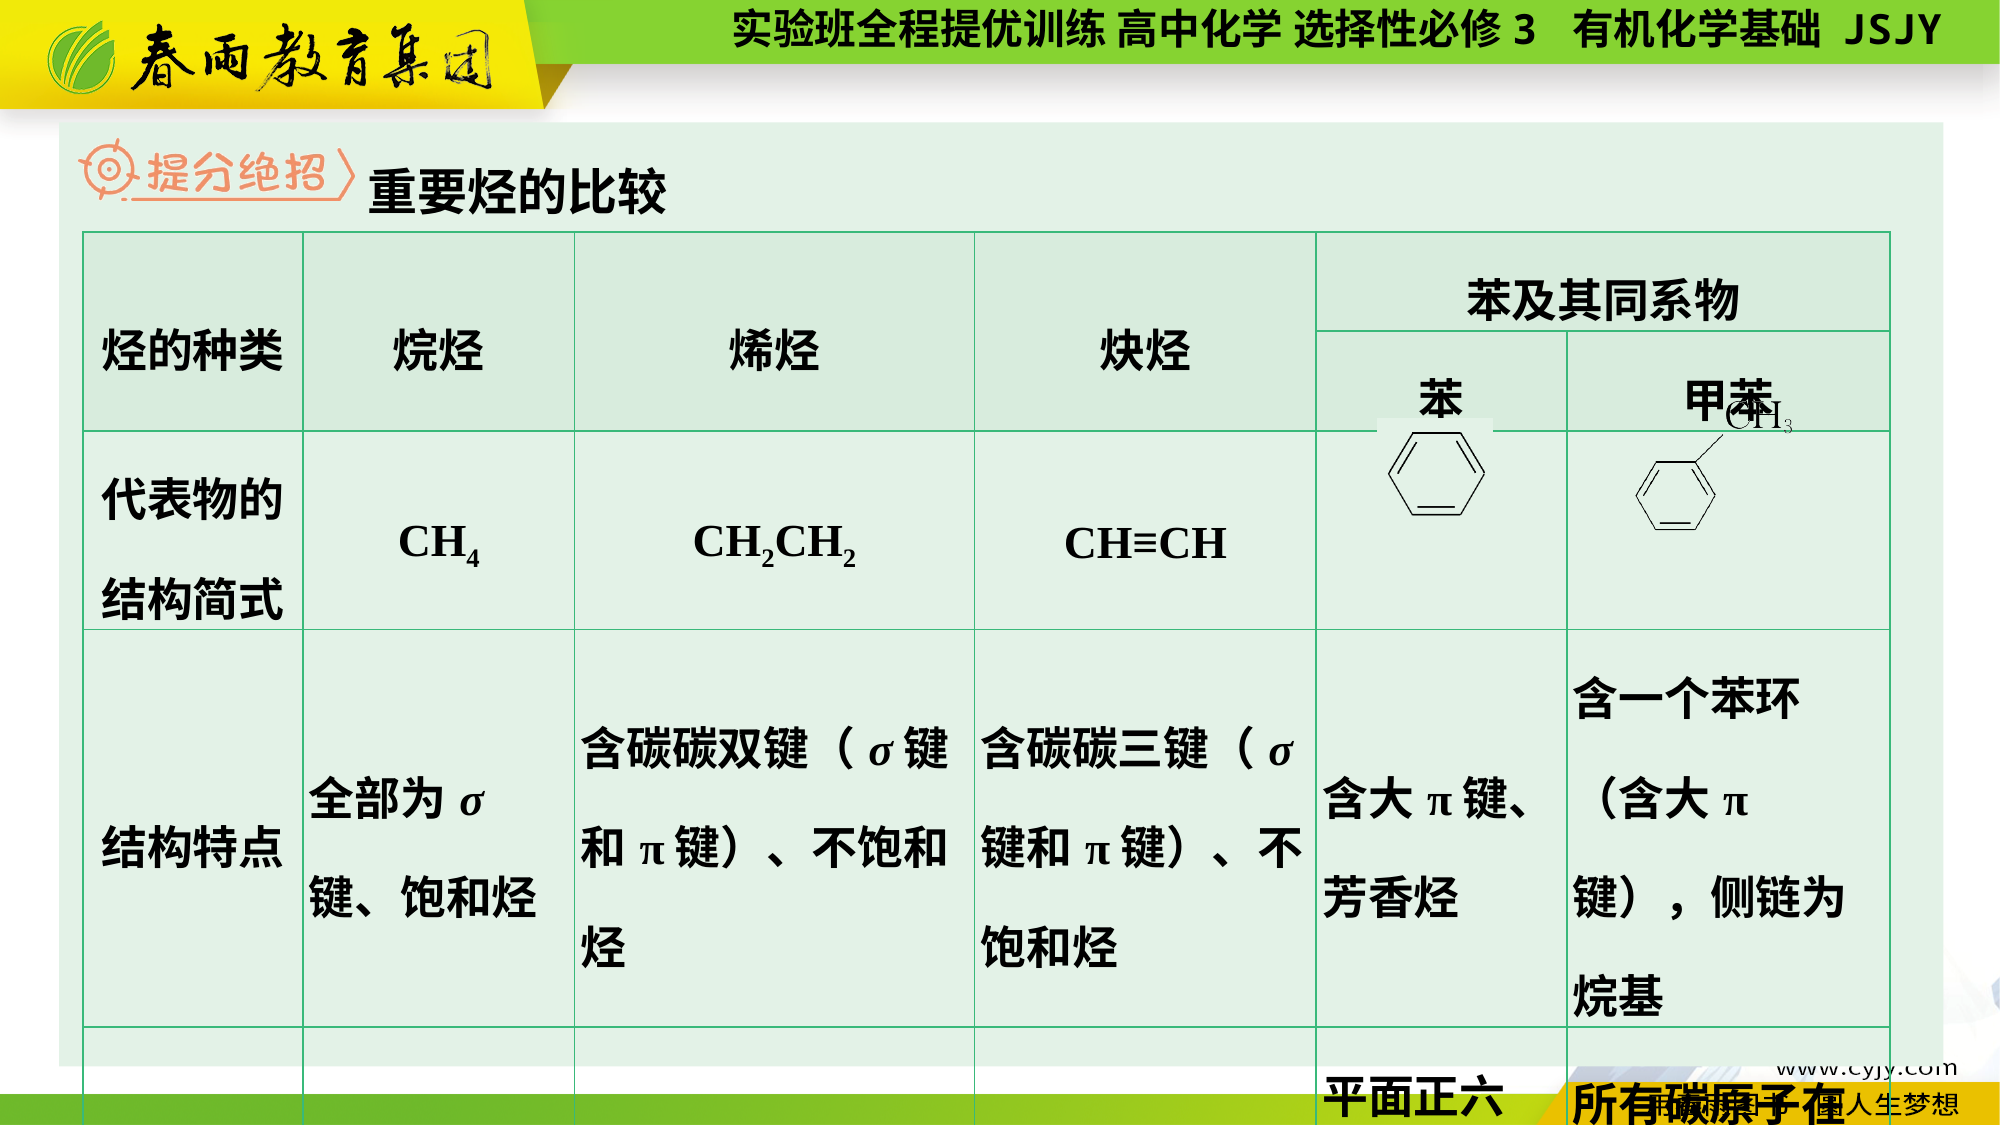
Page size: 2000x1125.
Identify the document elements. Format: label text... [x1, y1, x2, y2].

picture [1691, 1117, 1705, 1125]
picture [1581, 1098, 1588, 1104]
picture [575, 1067, 974, 1125]
picture [1625, 385, 1798, 544]
picture [1377, 418, 1493, 524]
picture [304, 1067, 574, 1125]
picture [78, 137, 355, 202]
picture [84, 1067, 302, 1125]
picture [1595, 1103, 1607, 1125]
picture [0, 0, 2000, 1125]
picture [1317, 1067, 1566, 1125]
list 重要烃的比较 [59, 122, 1944, 1067]
picture [1568, 1067, 1889, 1125]
picture [1634, 1116, 1651, 1125]
picture [975, 1067, 1315, 1125]
